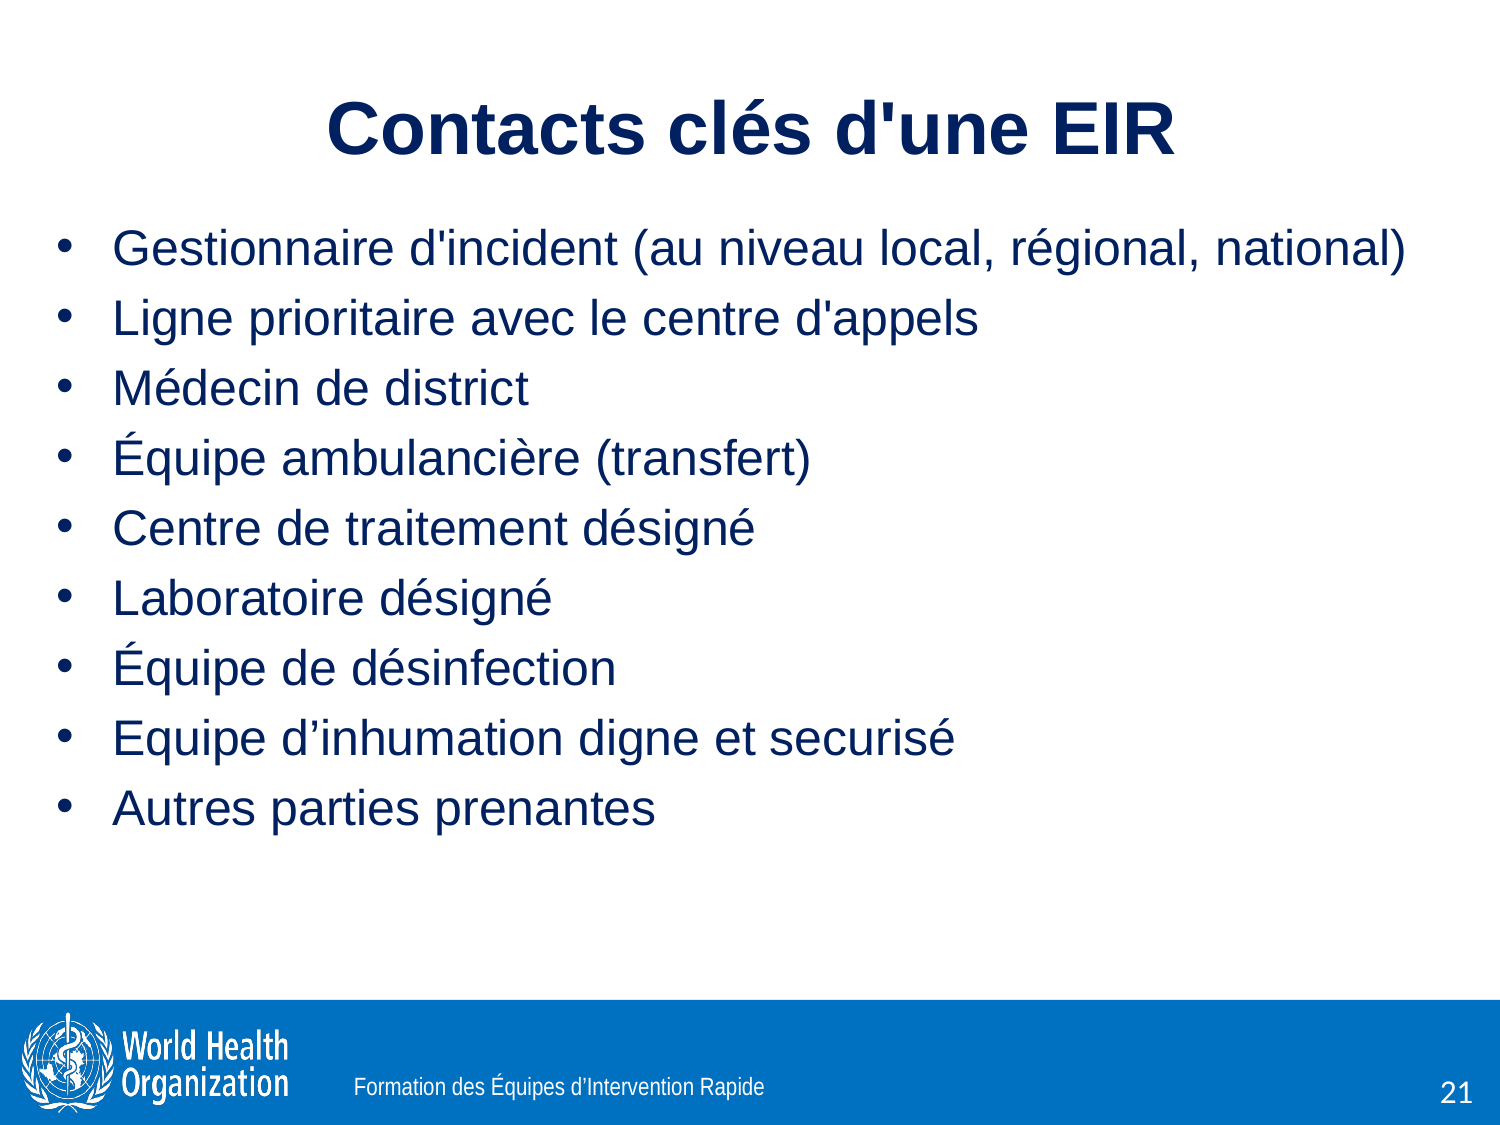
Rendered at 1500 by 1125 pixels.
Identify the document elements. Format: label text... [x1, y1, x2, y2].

title Contacts clés d'une EIR [76, 30, 1427, 208]
list Gestionnaire d'incident (au niveau local, régional, national) Ligne prioritaire avec le centre d'appels Médecin de district Équipe ambulancière (transfert) Centre de traitement désigné Laboratoire désigné Équipe de désinfection Equipe d’inhumation digne et securisé Autres parties prenantes [41, 208, 1459, 970]
picture [21, 1012, 288, 1113]
